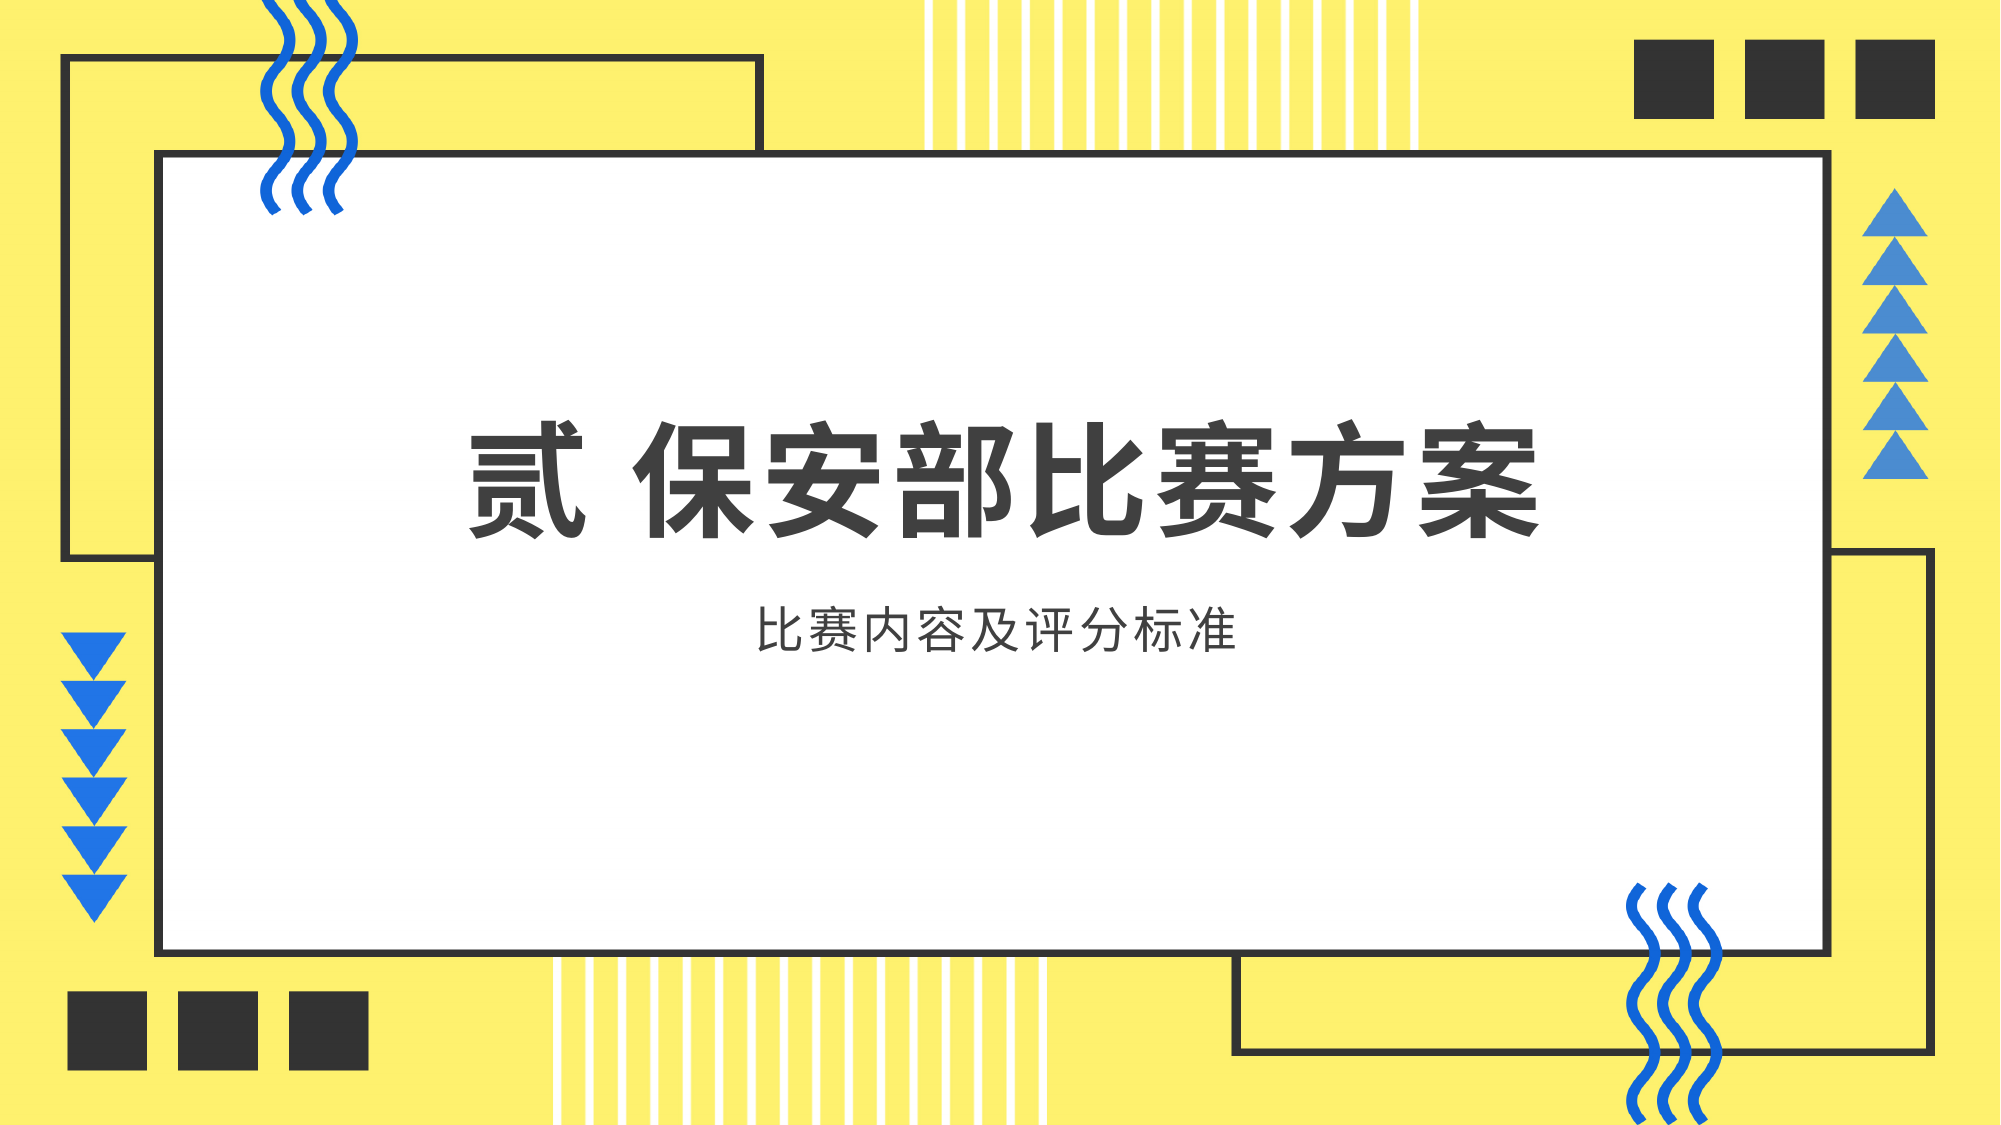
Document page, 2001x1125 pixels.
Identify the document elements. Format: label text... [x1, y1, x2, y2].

text_box 比赛内容及评分标准 [192, 584, 1800, 827]
picture [0, 0, 2001, 1125]
text_box 贰 保安部比赛方案 [200, 266, 1808, 688]
